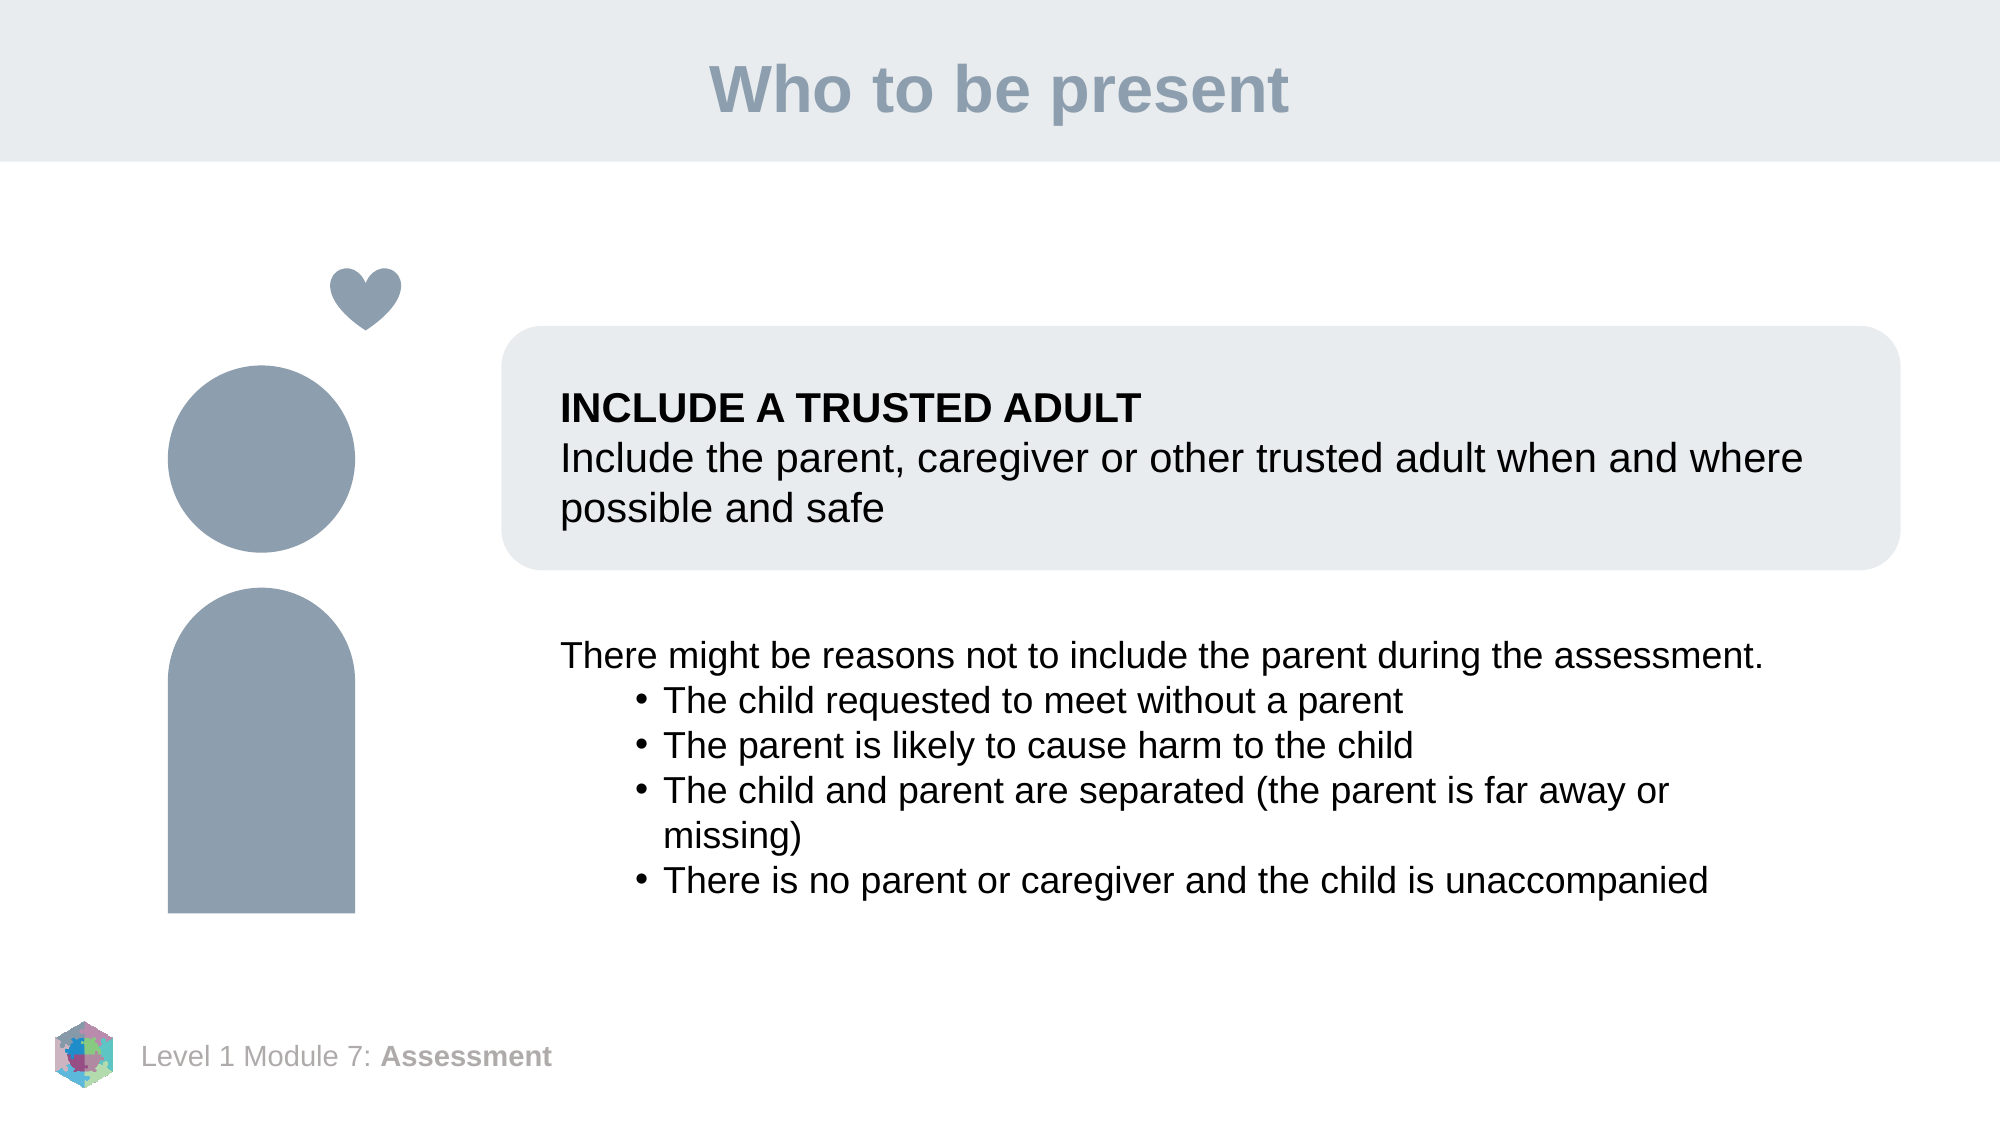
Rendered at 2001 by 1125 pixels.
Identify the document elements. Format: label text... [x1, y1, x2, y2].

text_box INCLUDE A TRUSTED ADULT Include the parent, caregiver or other trusted adult when and where possible and safe There might be reasons not to include the parent during the assessment. The child requested to meet without a parent The parent is likely to cause harm to the child The child and parent are separated (the parent is far away or missing) There is no parent or caregiver and the child is unaccompanied [545, 373, 1833, 908]
picture [55, 1021, 113, 1088]
text_box [500, 324, 1902, 572]
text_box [167, 267, 401, 914]
title Who to be present [137, 19, 1863, 163]
